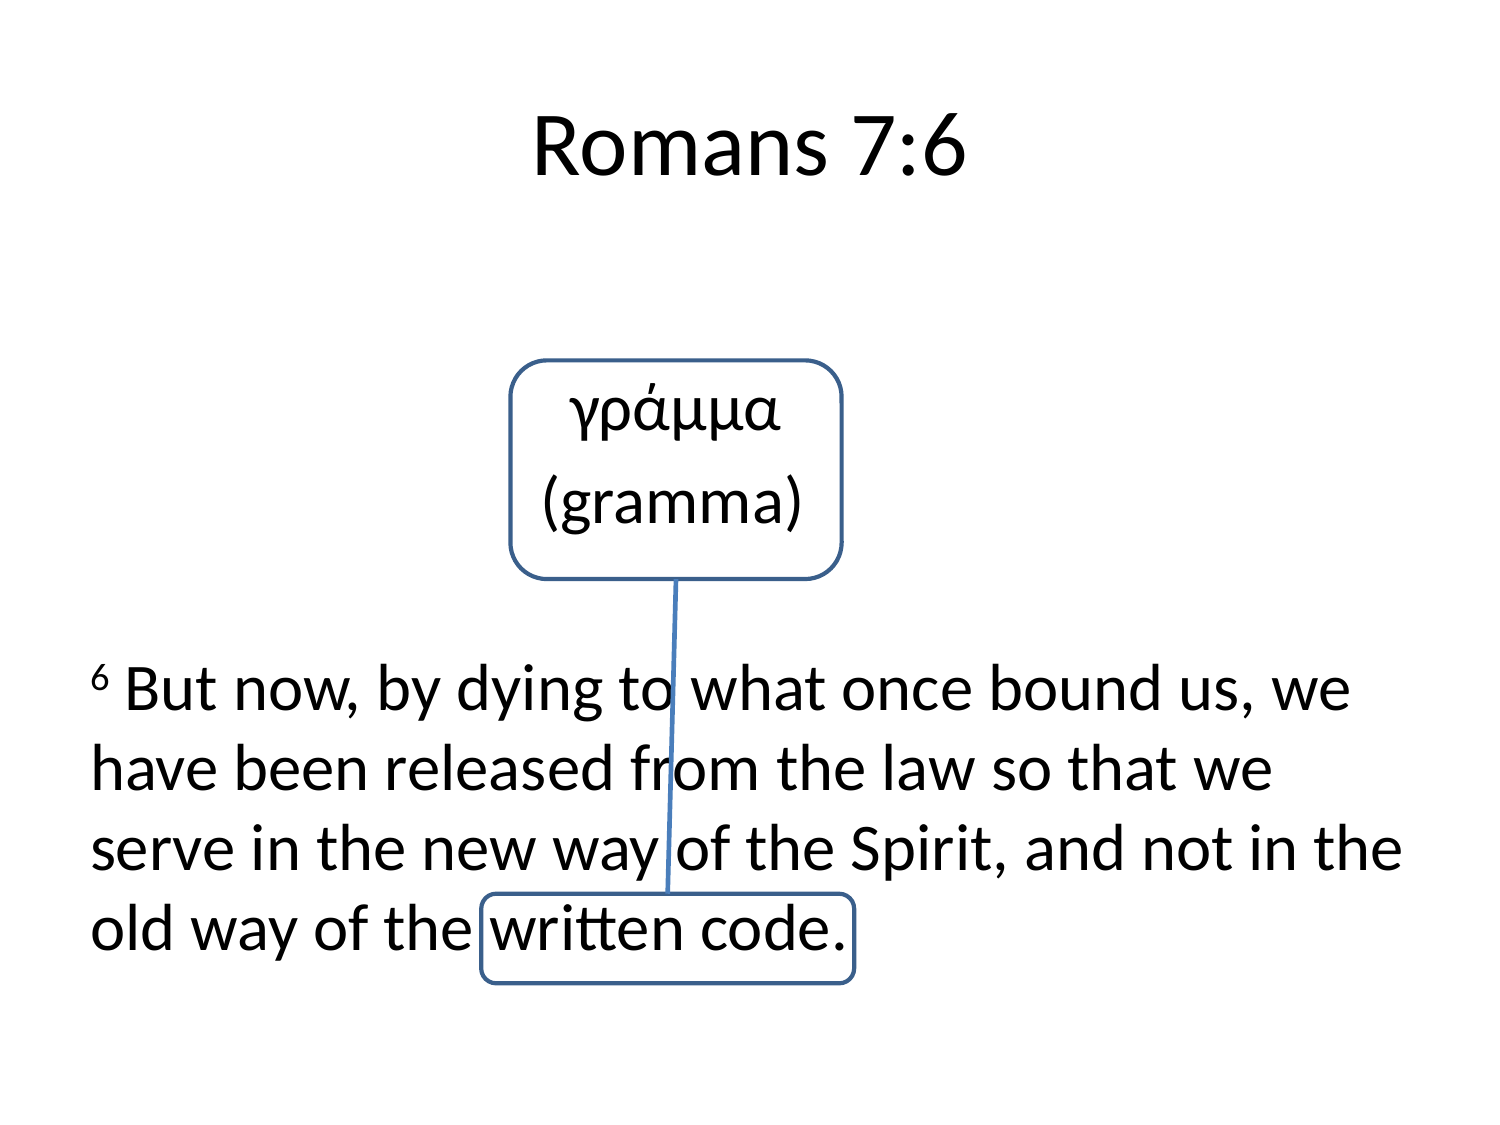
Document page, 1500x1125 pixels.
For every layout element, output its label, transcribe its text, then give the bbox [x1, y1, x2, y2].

title Romans 7:6 [75, 45, 1425, 233]
text_box [508, 358, 844, 582]
list γράμμα (gramma) 6 But now, by dying to what once bound us, we have been released from the law so that we serve in the new way of the Spirit, and not in the old way of the written code. [75, 262, 1425, 1005]
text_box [667, 578, 677, 894]
text_box [479, 891, 857, 986]
